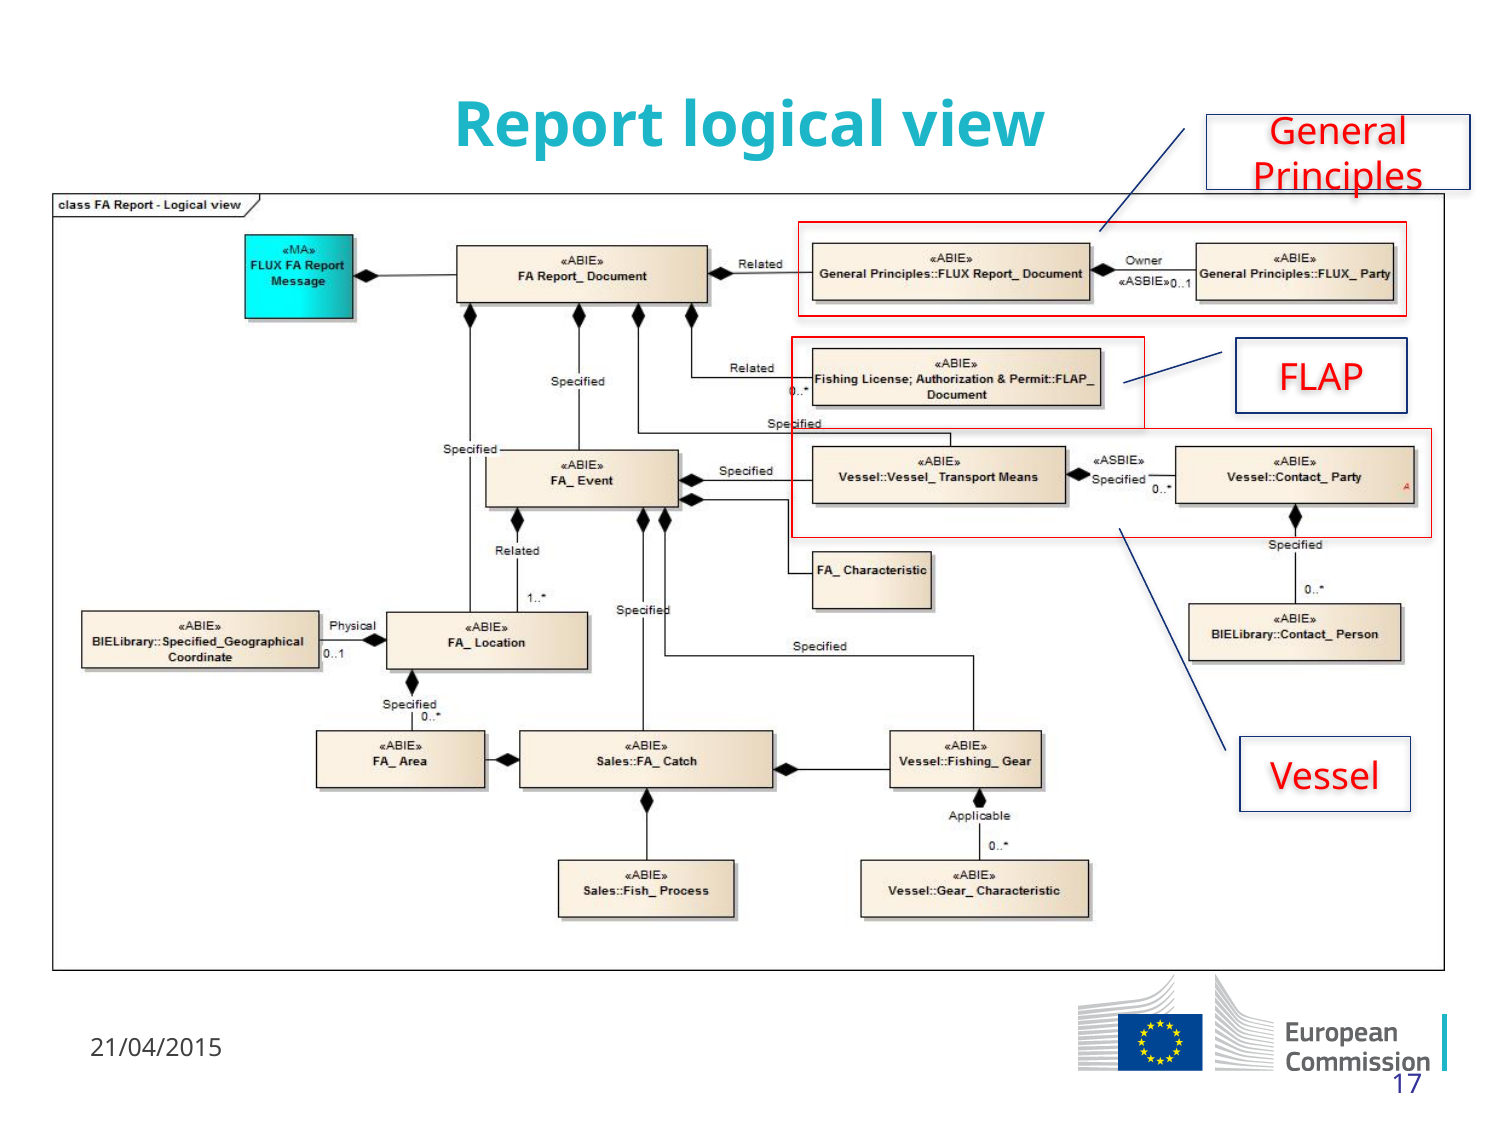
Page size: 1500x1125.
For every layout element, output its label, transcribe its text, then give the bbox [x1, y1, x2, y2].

picture [51, 192, 1445, 972]
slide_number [74, 1024, 266, 1103]
title Report logical view [75, 44, 1425, 190]
slide_number 17 [1368, 1058, 1446, 1124]
picture [1078, 974, 1447, 1071]
text_box General Principles [1132, 127, 1186, 190]
text_box General Principles [1206, 114, 1471, 190]
